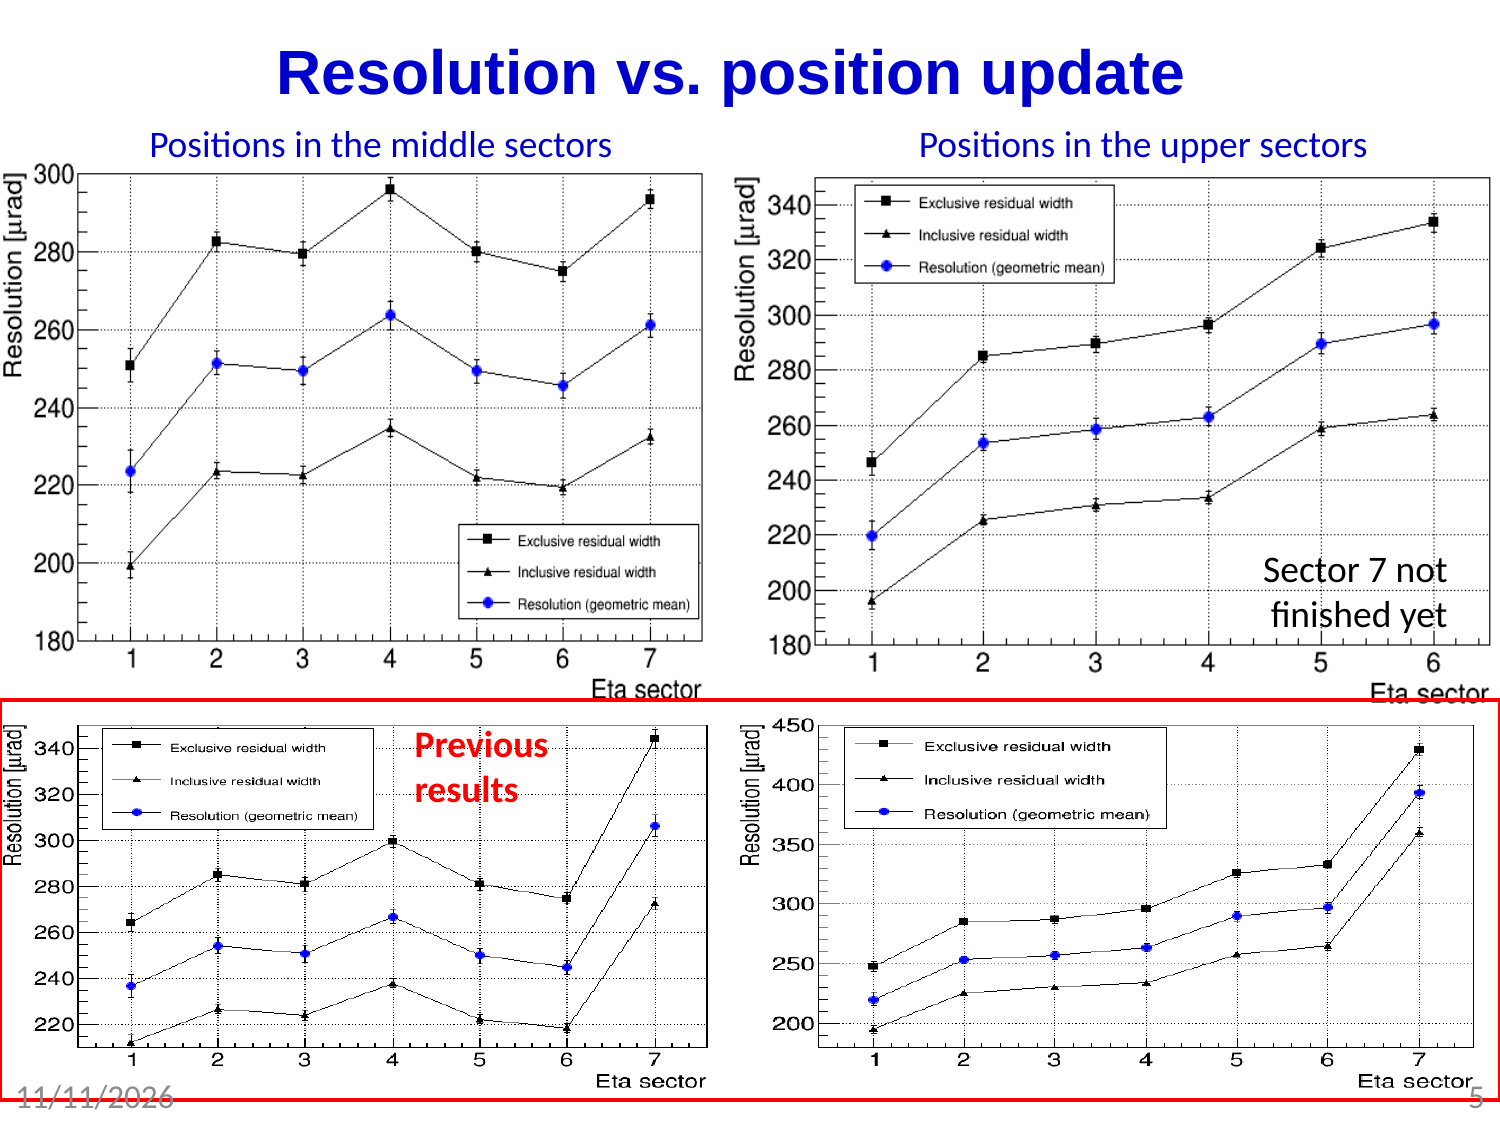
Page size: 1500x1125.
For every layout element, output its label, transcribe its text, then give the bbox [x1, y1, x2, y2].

picture [0, 712, 713, 1088]
text_box Positions in the upper sectors [825, 112, 1463, 167]
picture [0, 150, 1500, 704]
picture [737, 712, 1498, 1088]
text_box Positions in the middle sectors [62, 112, 700, 149]
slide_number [0, 1096, 350, 1125]
text_box Resolution vs. position update [124, 24, 1338, 115]
text_box [0, 707, 1149, 1102]
slide_number 5 [1149, 1093, 1500, 1125]
